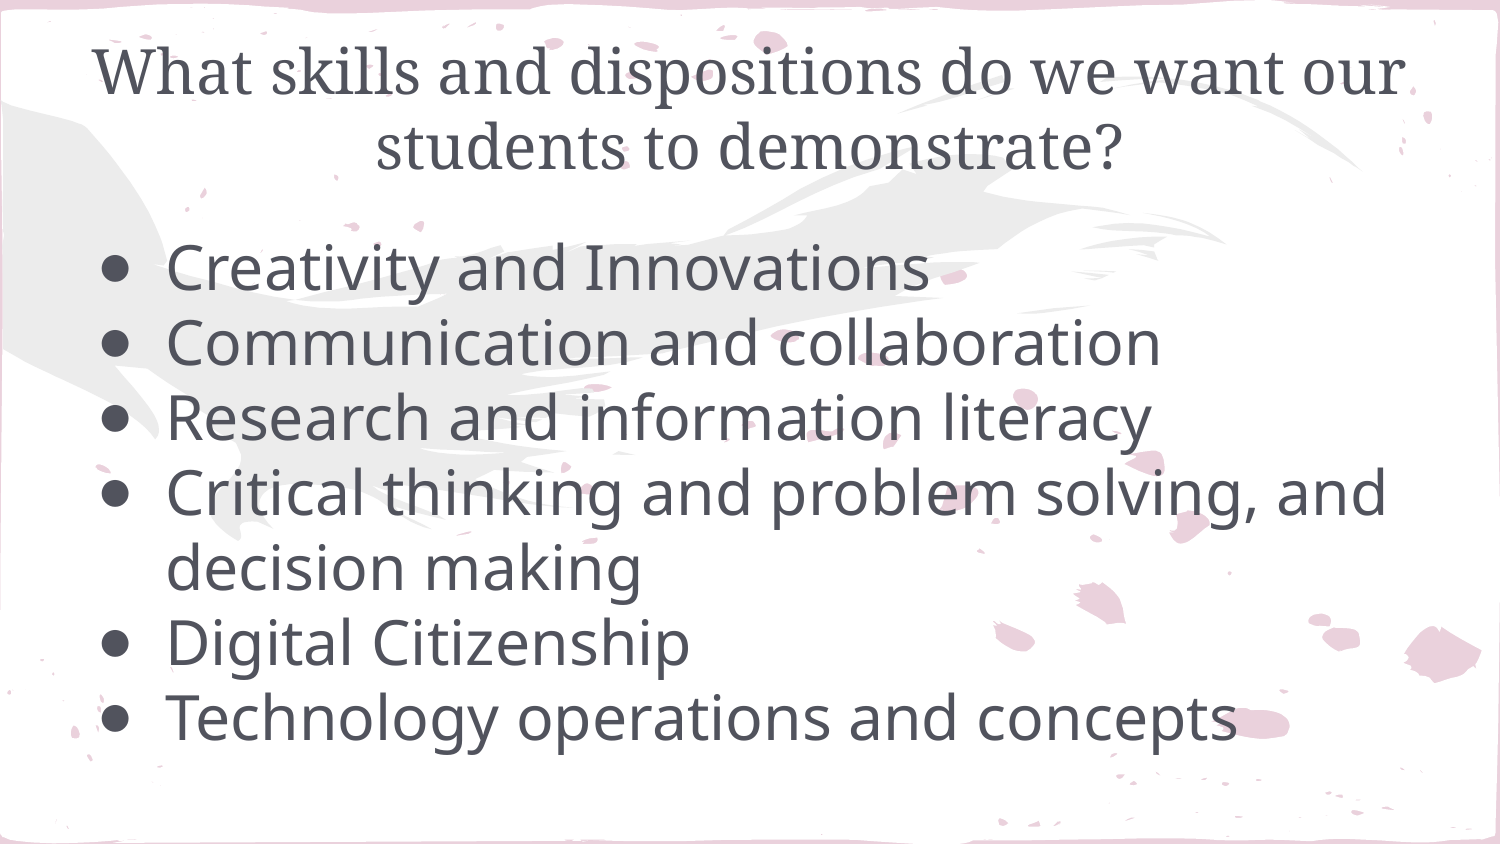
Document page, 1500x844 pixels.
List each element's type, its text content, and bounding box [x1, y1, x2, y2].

title What skills and dispositions do we want our students to demonstrate? [75, 25, 1425, 197]
list Creativity and Innovations Communication and collaboration Research and information literacy Critical thinking and problem solving, and decision making Digital Citizenship Technology operations and concepts [75, 212, 1425, 808]
